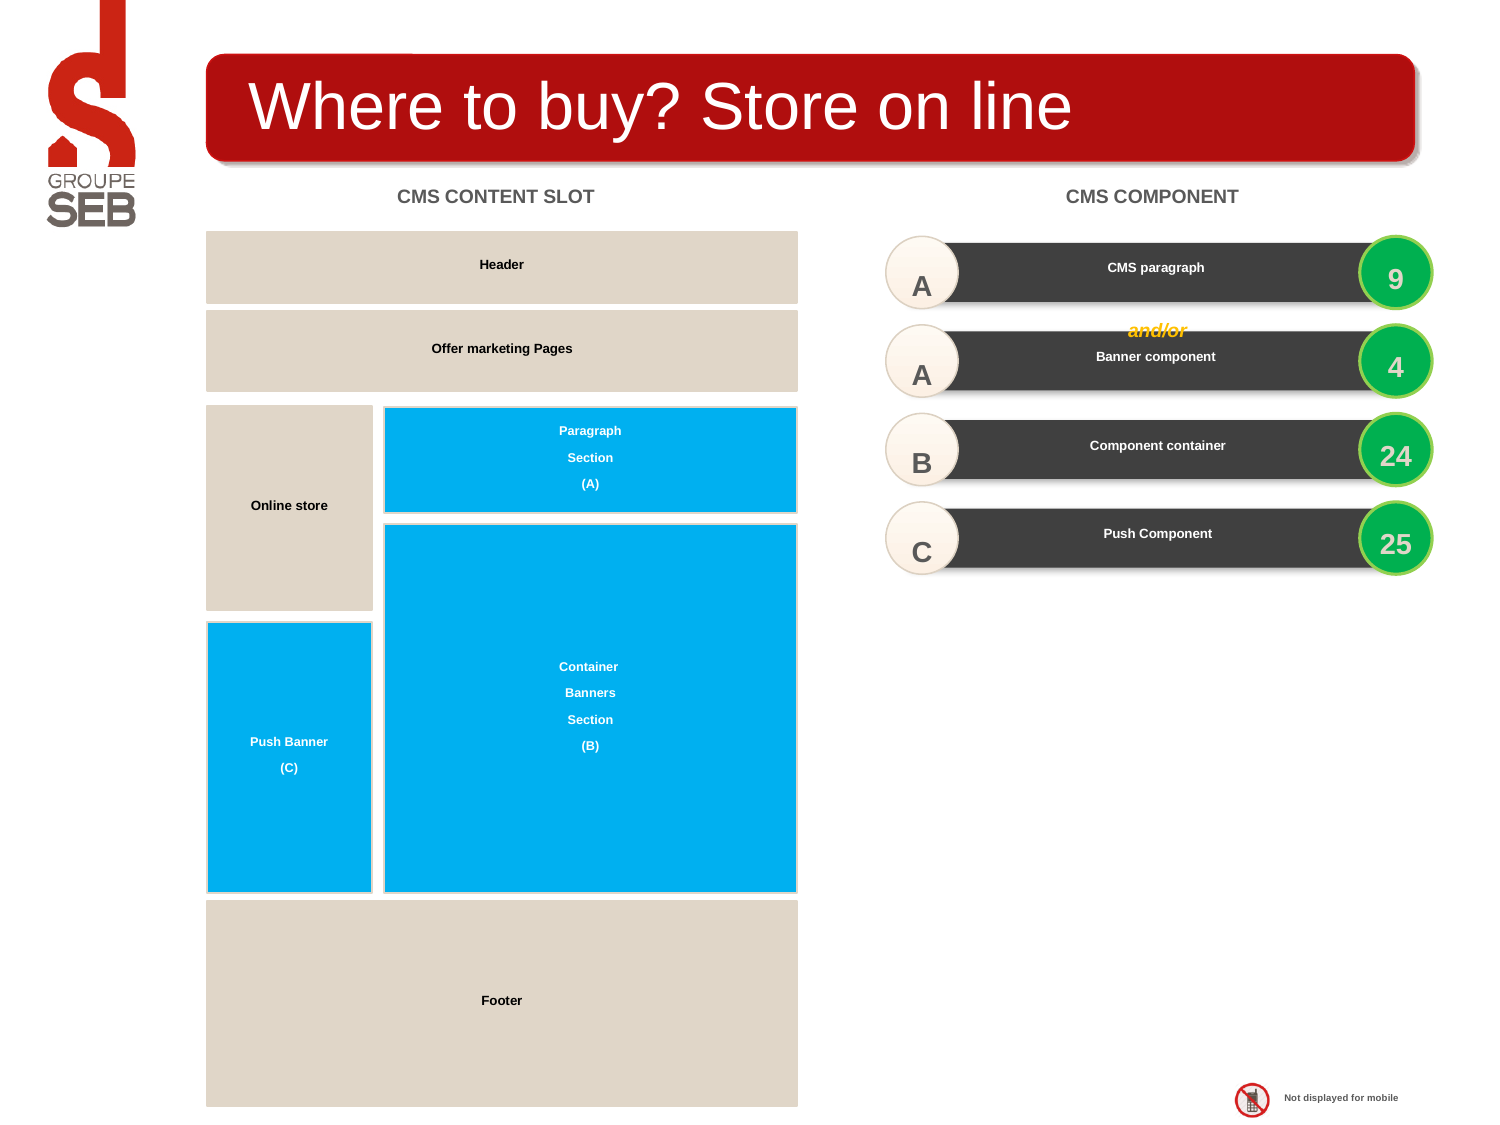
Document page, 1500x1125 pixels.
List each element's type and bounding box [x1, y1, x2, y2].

text_box [885, 236, 1433, 398]
text_box [205, 309, 799, 393]
text_box [382, 522, 799, 895]
text_box [885, 413, 1433, 486]
text_box [885, 501, 1433, 575]
text_box [1270, 1082, 1500, 1117]
text_box [981, 172, 1324, 228]
text_box [204, 899, 799, 1108]
title [234, 56, 1400, 149]
text_box [204, 619, 374, 895]
text_box [204, 230, 799, 305]
picture [0, 0, 182, 266]
text_box [218, 172, 774, 228]
text_box [382, 405, 799, 515]
picture [1233, 1081, 1270, 1118]
text_box [204, 404, 374, 612]
